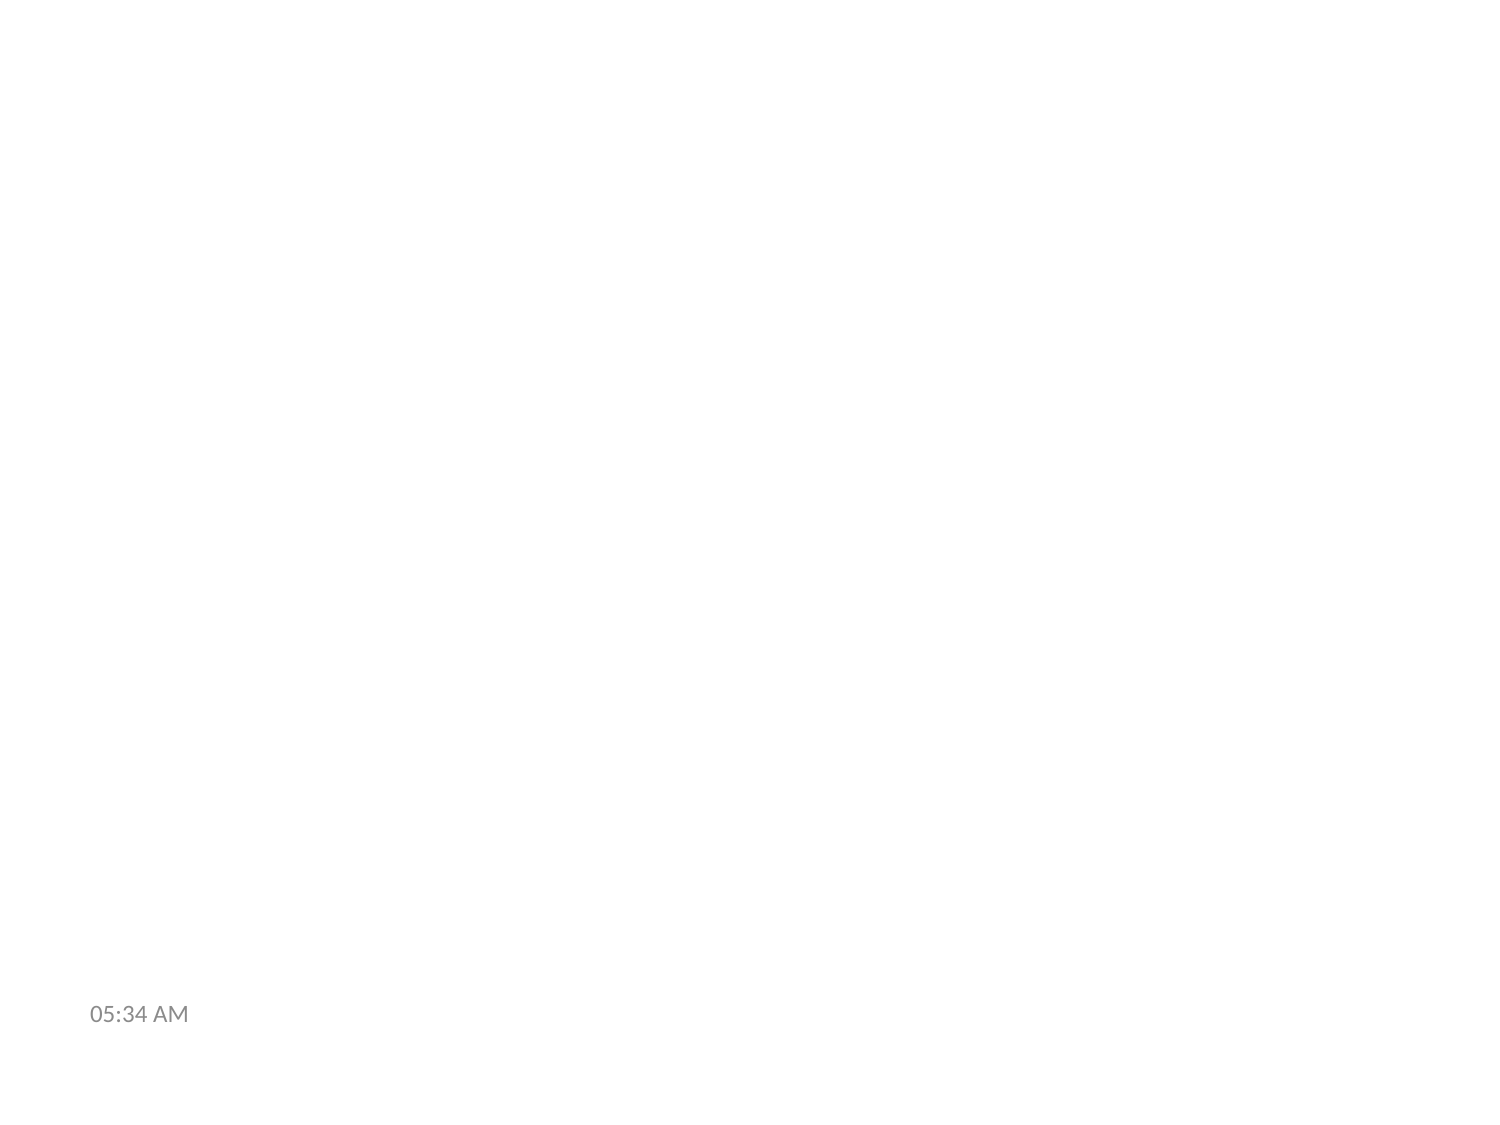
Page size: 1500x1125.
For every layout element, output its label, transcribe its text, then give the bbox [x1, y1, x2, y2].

text_box 3:35 PM [75, 982, 425, 1043]
